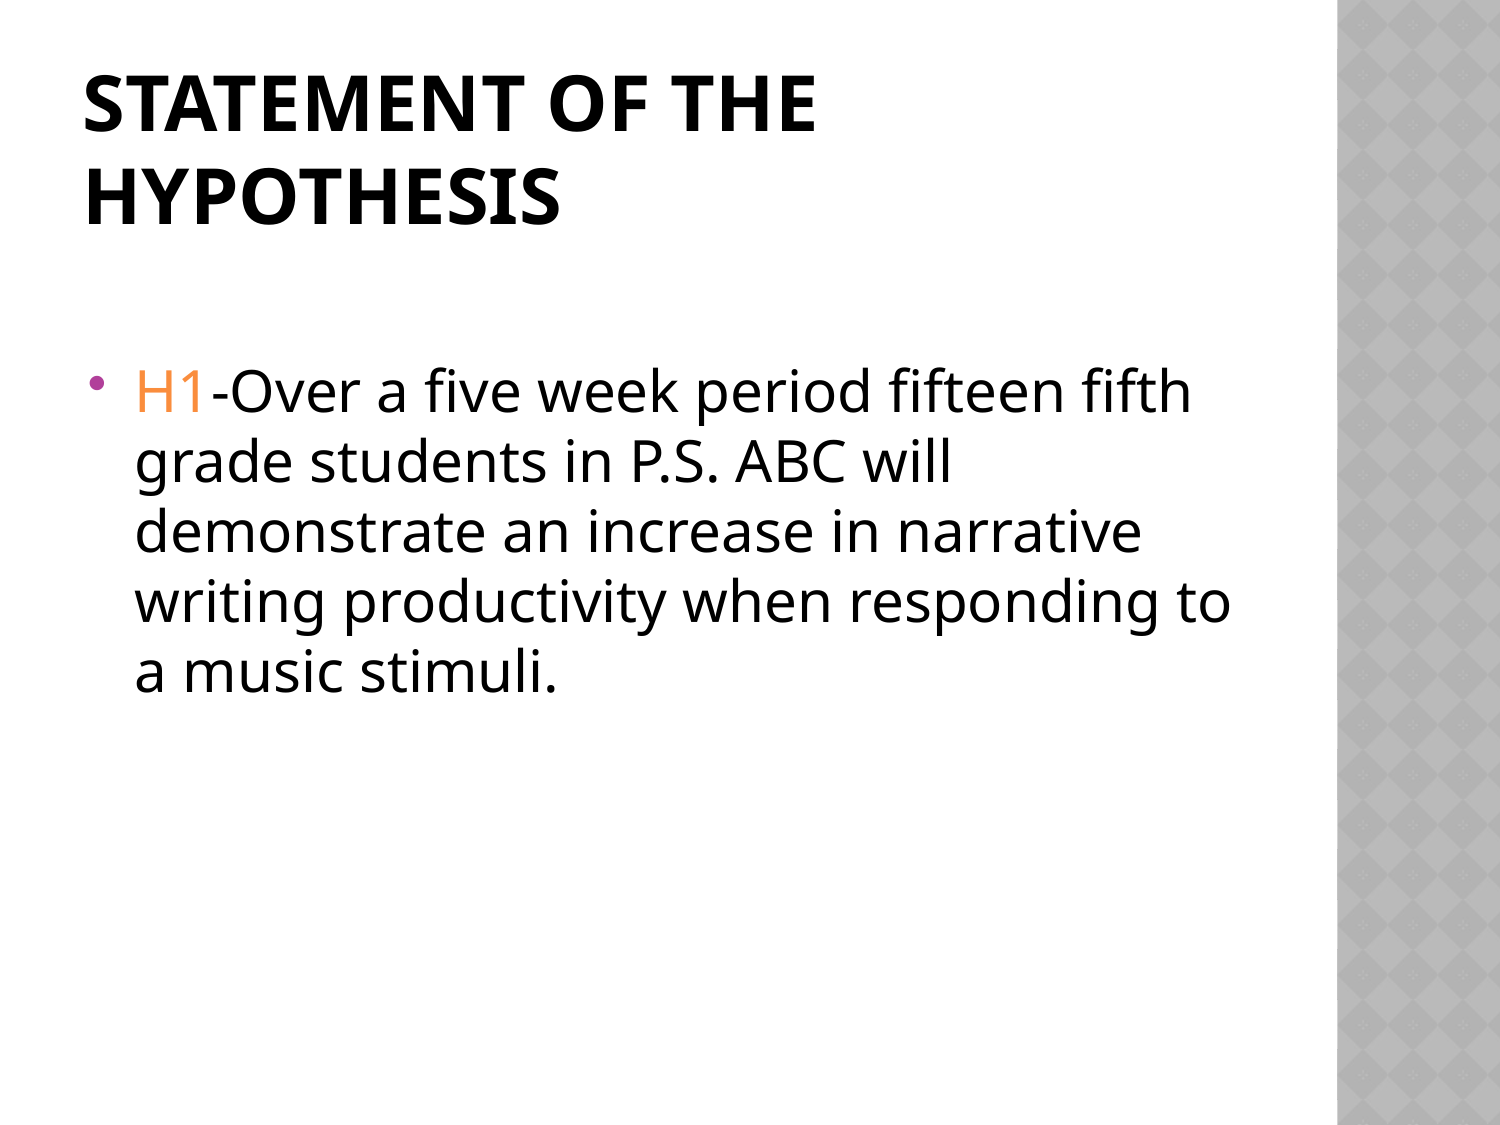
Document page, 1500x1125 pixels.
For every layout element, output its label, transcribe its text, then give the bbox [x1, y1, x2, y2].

list H1-Over a five week period fifteen fifth grade students in P.S. ABC will demonstrate an increase in narrative writing productivity when responding to a music stimuli. [75, 264, 1263, 1059]
title Statement of the hypothesis [75, 52, 1263, 240]
